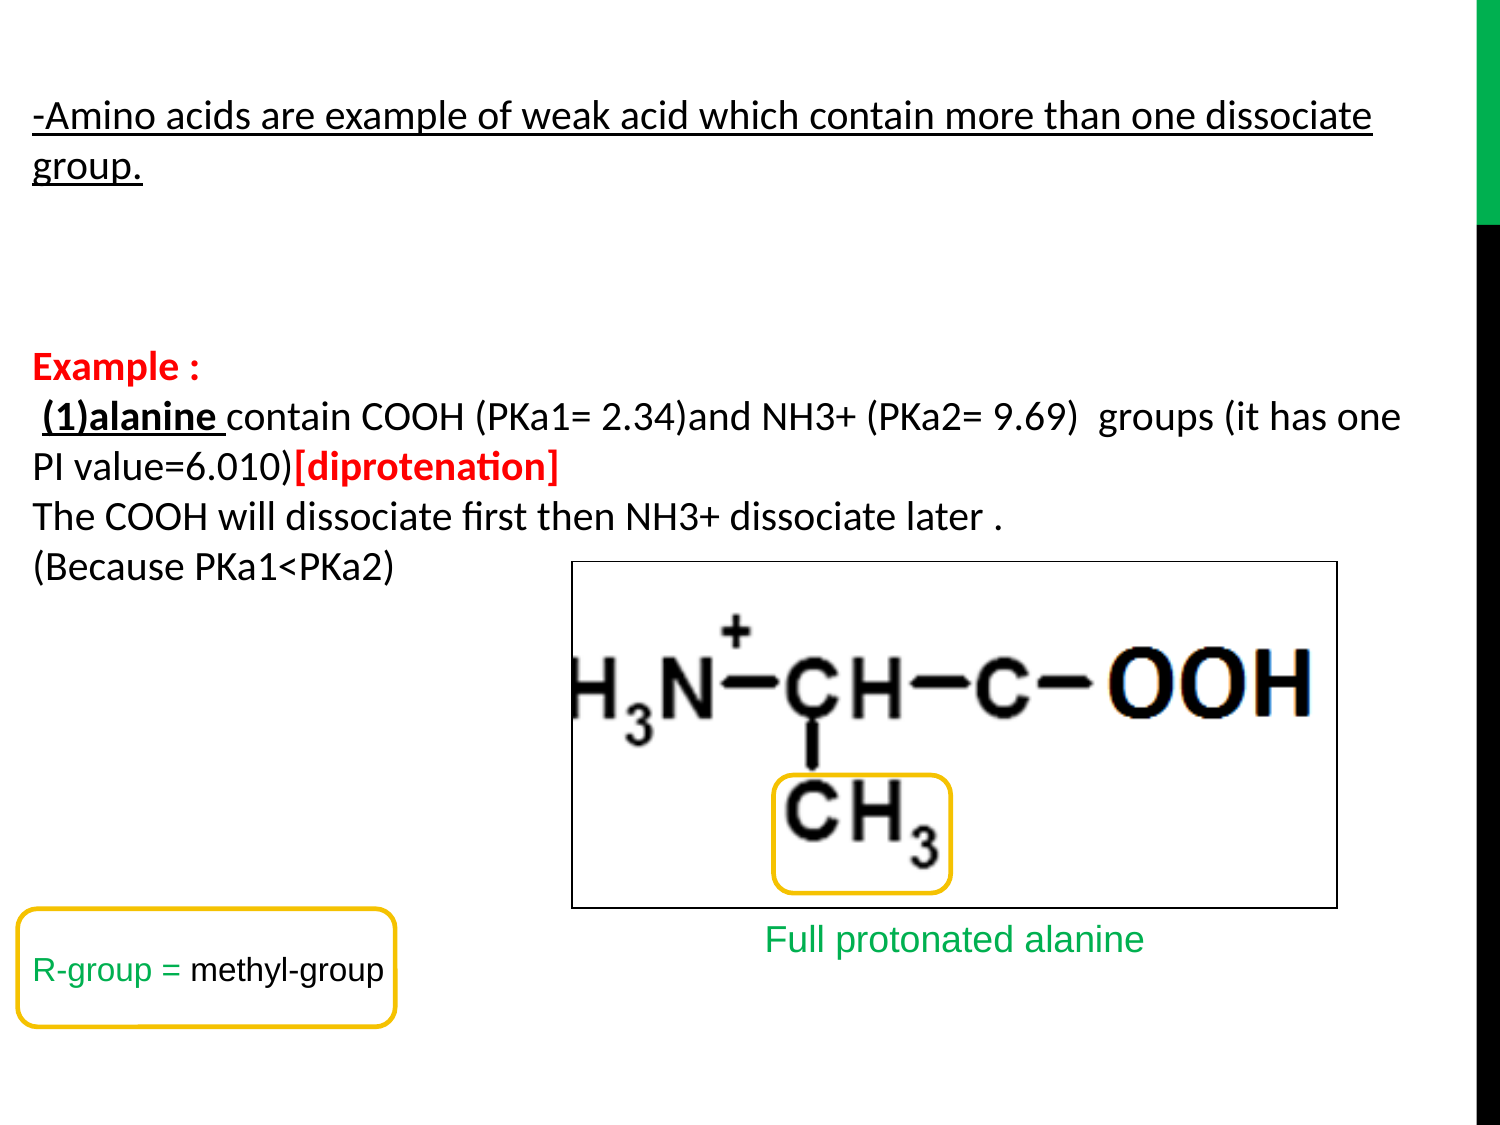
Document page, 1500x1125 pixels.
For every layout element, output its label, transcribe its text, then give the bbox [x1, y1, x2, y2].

text_box [15, 906, 398, 1030]
picture [572, 561, 1337, 908]
text_box Full protonated alanine [749, 913, 1160, 967]
text_box -Amino acids are example of weak acid which contain more than one dissociate group. Example : (1)alanine contain COOH (PKa1= 2.34)and NH3+ (PKa2= 9.69) groups (it has one PI value=6.010)[diprotenation] The COOH will dissociate first then NH3+ dissociate later . (Because PKa1<PKa2) R-group = methyl-group [17, 30, 1436, 996]
